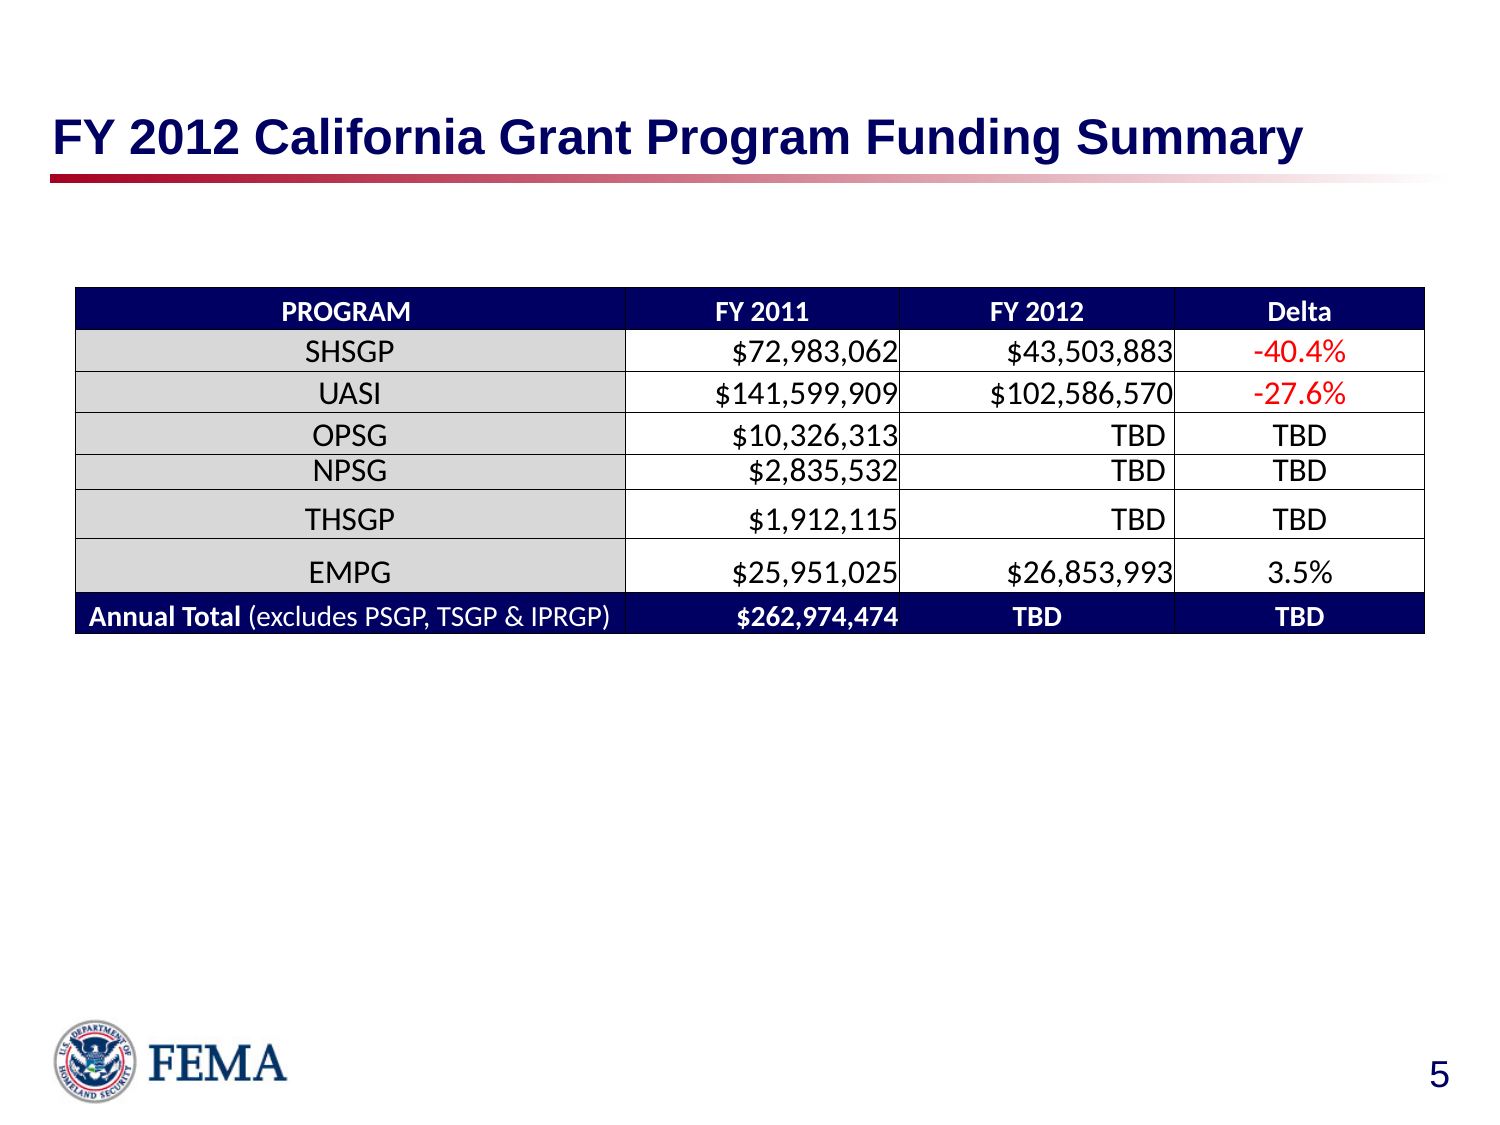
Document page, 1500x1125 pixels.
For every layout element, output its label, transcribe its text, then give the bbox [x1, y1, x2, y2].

table_cell $102,586,570 [900, 372, 1174, 412]
table_header PROGRAM [76, 288, 625, 329]
table_cell Annual Total (excludes PSGP, TSGP & IPRGP) [76, 593, 625, 633]
table_cell THSGP [76, 490, 625, 538]
table_cell NPSG [76, 455, 625, 489]
table_cell 3.5% [1175, 539, 1424, 592]
table_cell $1,912,115 [626, 490, 899, 538]
table_header FY 2012 [900, 288, 1174, 329]
table_cell TBD [1175, 413, 1424, 454]
table_header FY 2011 [626, 288, 899, 329]
table_cell TBD [900, 593, 1174, 633]
table_cell $72,983,062 [626, 330, 899, 371]
table_cell SHSGP [76, 330, 625, 371]
table_cell $141,599,909 [626, 372, 899, 412]
table_cell $43,503,883 [900, 330, 1174, 371]
table_cell TBD [1175, 490, 1424, 538]
title FY 2012 California Grant Program Funding Summary [36, 0, 1435, 173]
table_cell TBD [900, 490, 1174, 538]
table_header Delta [1175, 288, 1424, 329]
table_cell UASI [76, 372, 625, 412]
table_cell $25,951,025 [626, 539, 899, 592]
table_cell EMPG [76, 539, 625, 592]
table_cell $262,974,474 [626, 593, 899, 633]
table_cell $2,835,532 [626, 455, 899, 489]
picture [51, 1017, 290, 1106]
table_cell OPSG [76, 413, 625, 454]
table_cell -27.6% [1175, 372, 1424, 412]
table_cell TBD [900, 455, 1174, 489]
table_cell TBD [1175, 455, 1424, 489]
table_cell $10,326,313 [626, 413, 899, 454]
slide_number 5 [1099, 1024, 1451, 1103]
table_cell TBD [900, 413, 1174, 454]
table_cell TBD [1175, 593, 1424, 633]
table_cell -40.4% [1175, 330, 1424, 371]
table_cell $26,853,993 [900, 539, 1174, 592]
